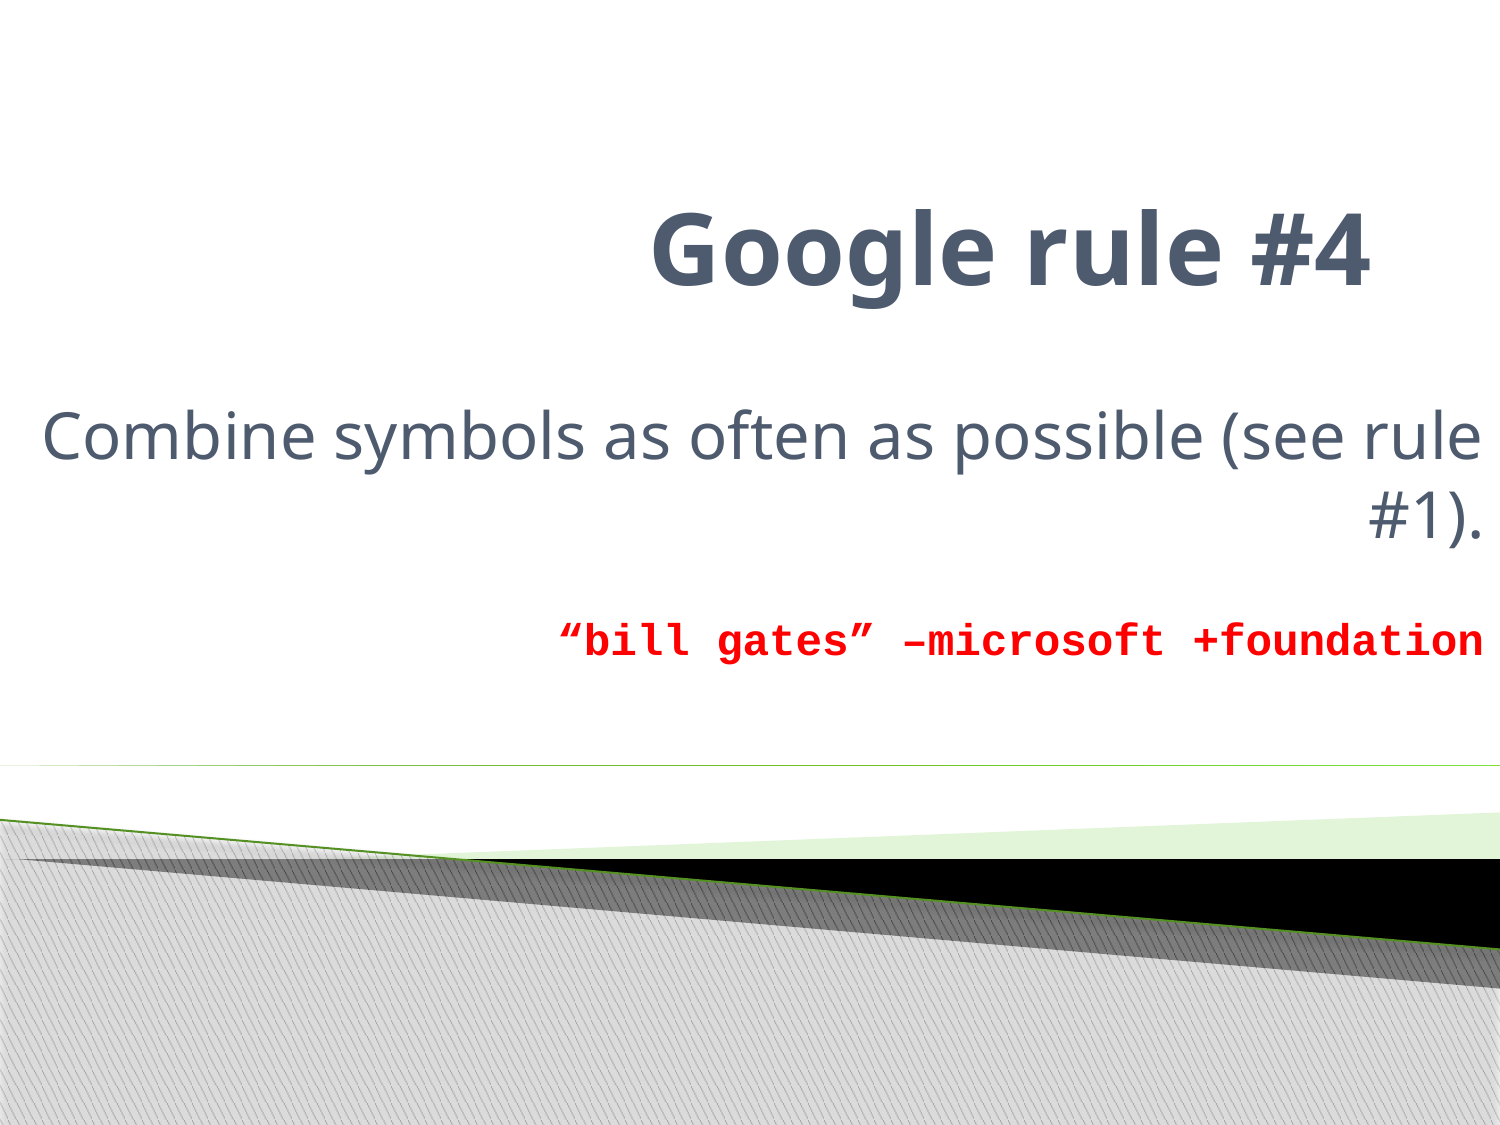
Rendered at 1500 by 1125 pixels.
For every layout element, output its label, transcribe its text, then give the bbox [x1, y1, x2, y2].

subtitle Combine symbols as often as possible (see rule #1). “bill gates” –microsoft +foundation [0, 387, 1500, 675]
title Google rule #4 [112, 125, 1388, 313]
picture [5, 859, 1500, 989]
